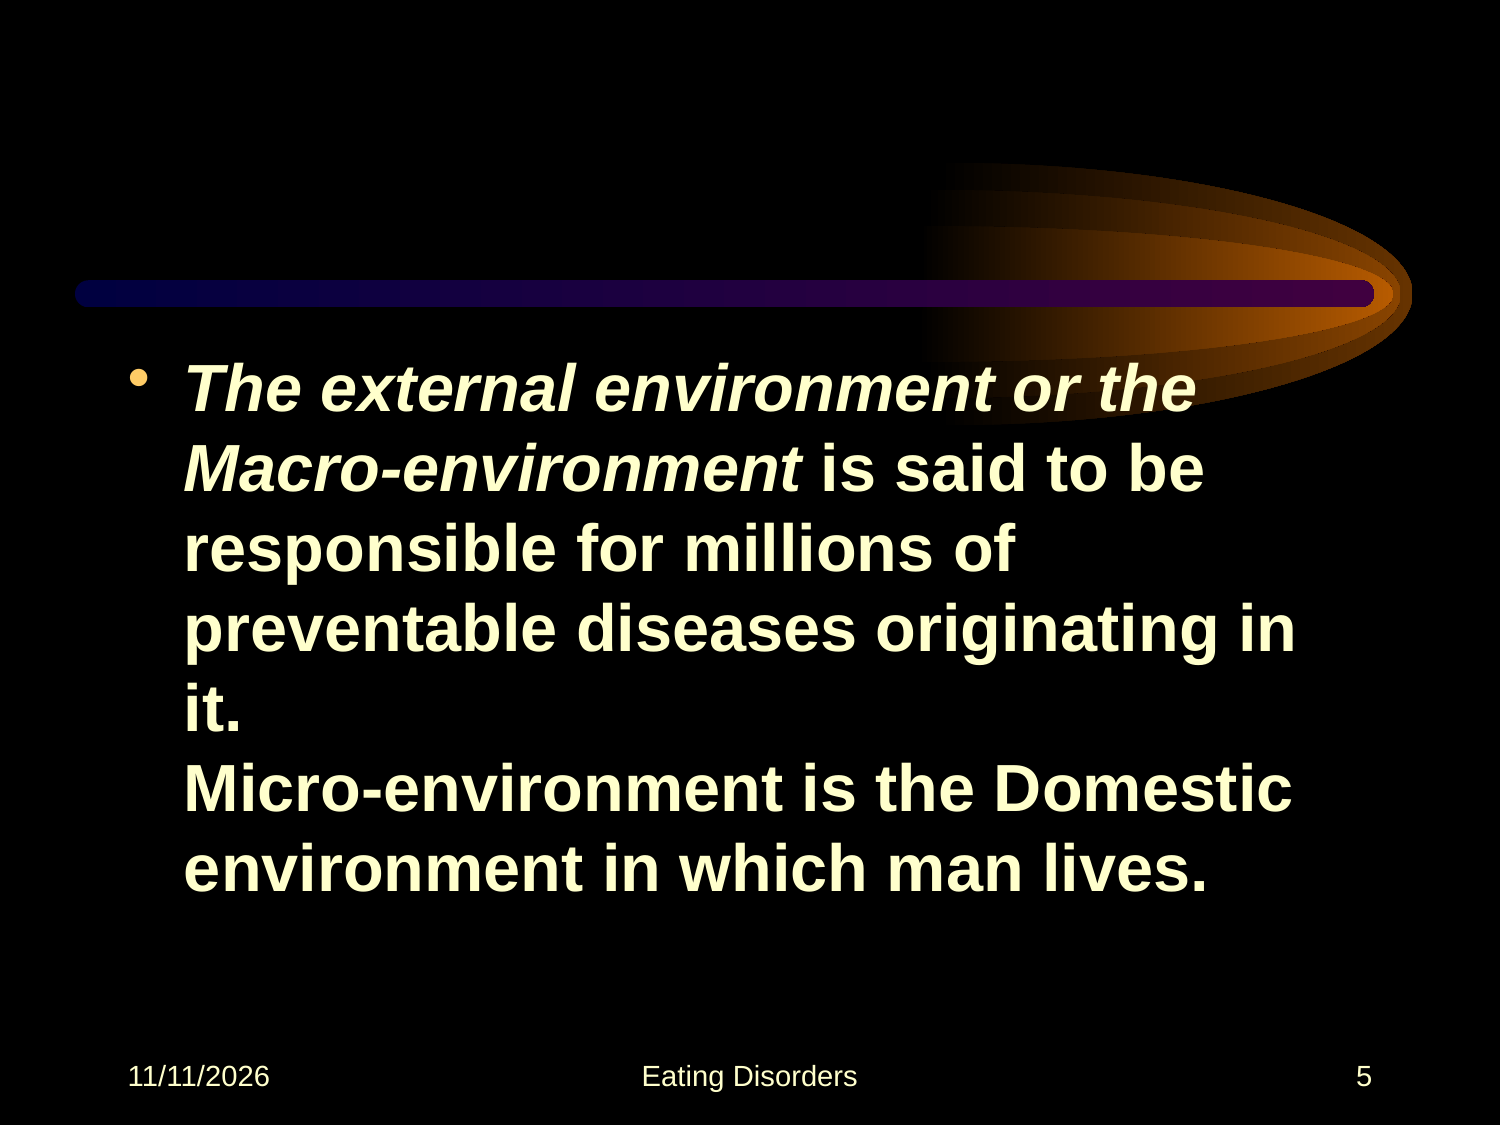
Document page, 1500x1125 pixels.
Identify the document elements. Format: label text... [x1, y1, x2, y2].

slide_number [112, 1037, 426, 1113]
slide_number 5 [1074, 1037, 1388, 1113]
list The external environment or the Macro-environment is said to be responsible for millions of preventable diseases originating in it. Micro-environment is the Domestic environment in which man lives. [112, 337, 1388, 1013]
footer Eating Disorders [512, 1037, 988, 1113]
